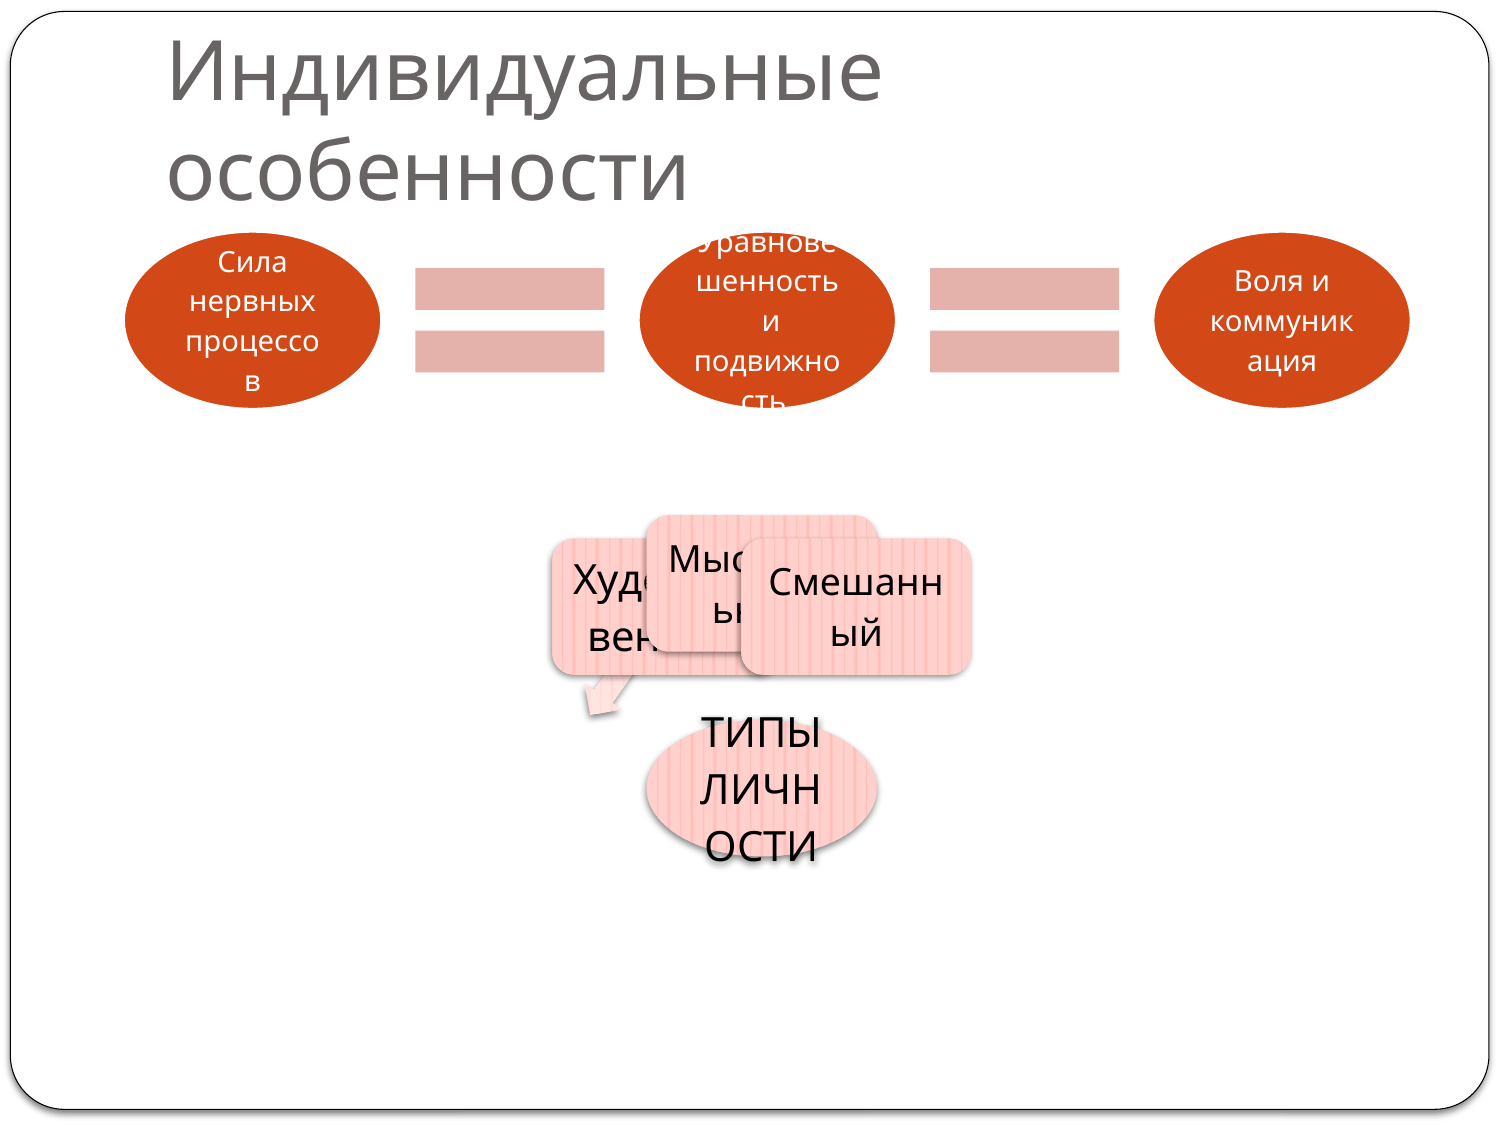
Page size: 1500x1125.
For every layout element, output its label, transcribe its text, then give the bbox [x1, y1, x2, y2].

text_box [300, 514, 1223, 1062]
title Индивидуальные особенности [149, 44, 1426, 233]
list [123, 231, 1411, 410]
